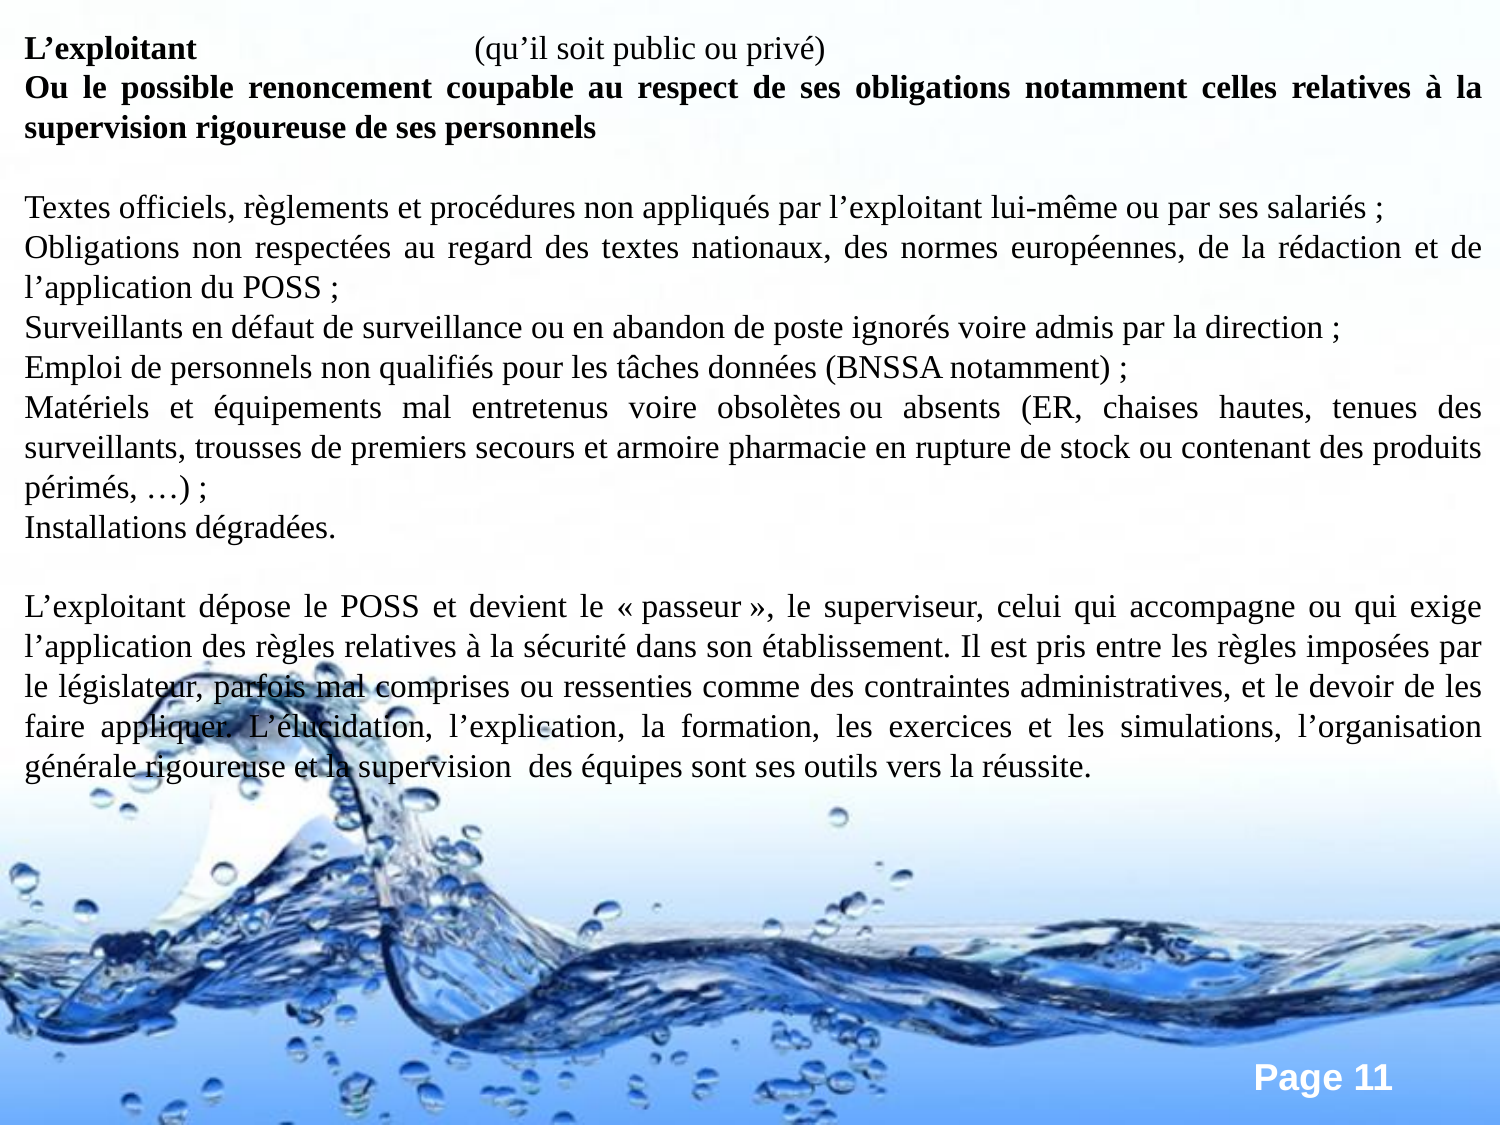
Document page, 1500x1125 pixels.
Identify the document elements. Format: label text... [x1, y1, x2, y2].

picture [0, 0, 1500, 1125]
text_box L’exploitant (qu’il soit public ou privé) Ou le possible renoncement coupable au respect de ses obligations notamment celles relatives à la supervision rigoureuse de ses personnels Textes officiels, règlements et procédures non appliqués par l’exploitant lui-même ou par ses salariés ; Obligations non respectées au regard des textes nationaux, des normes européennes, de la rédaction et de l’application du POSS ; Surveillants en défaut de surveillance ou en abandon de poste ignorés voire admis par la direction ; Emploi de personnels non qualifiés pour les tâches données (BNSSA notamment) ; Matériels et équipements mal entretenus voire obsolètes ou absents (ER, chaises hautes, tenues des surveillants, trousses de premiers secours et armoire pharmacie en rupture de stock ou contenant des produits périmés, …) ; Installations dégradées. L’exploitant dépose le POSS et devient le « passeur », le superviseur, celui qui accompagne ou qui exige l’application des règles relatives à la sécurité dans son établissement. Il est pris entre les règles imposées par le législateur, parfois mal comprises ou ressenties comme des contraintes administratives, et le devoir de les faire appliquer. L’élucidation, l’explication, la formation, les exercices et les simulations, l’organisation générale rigoureuse et la supervision des équipes sont ses outils vers la réussite. [9, 18, 1500, 832]
